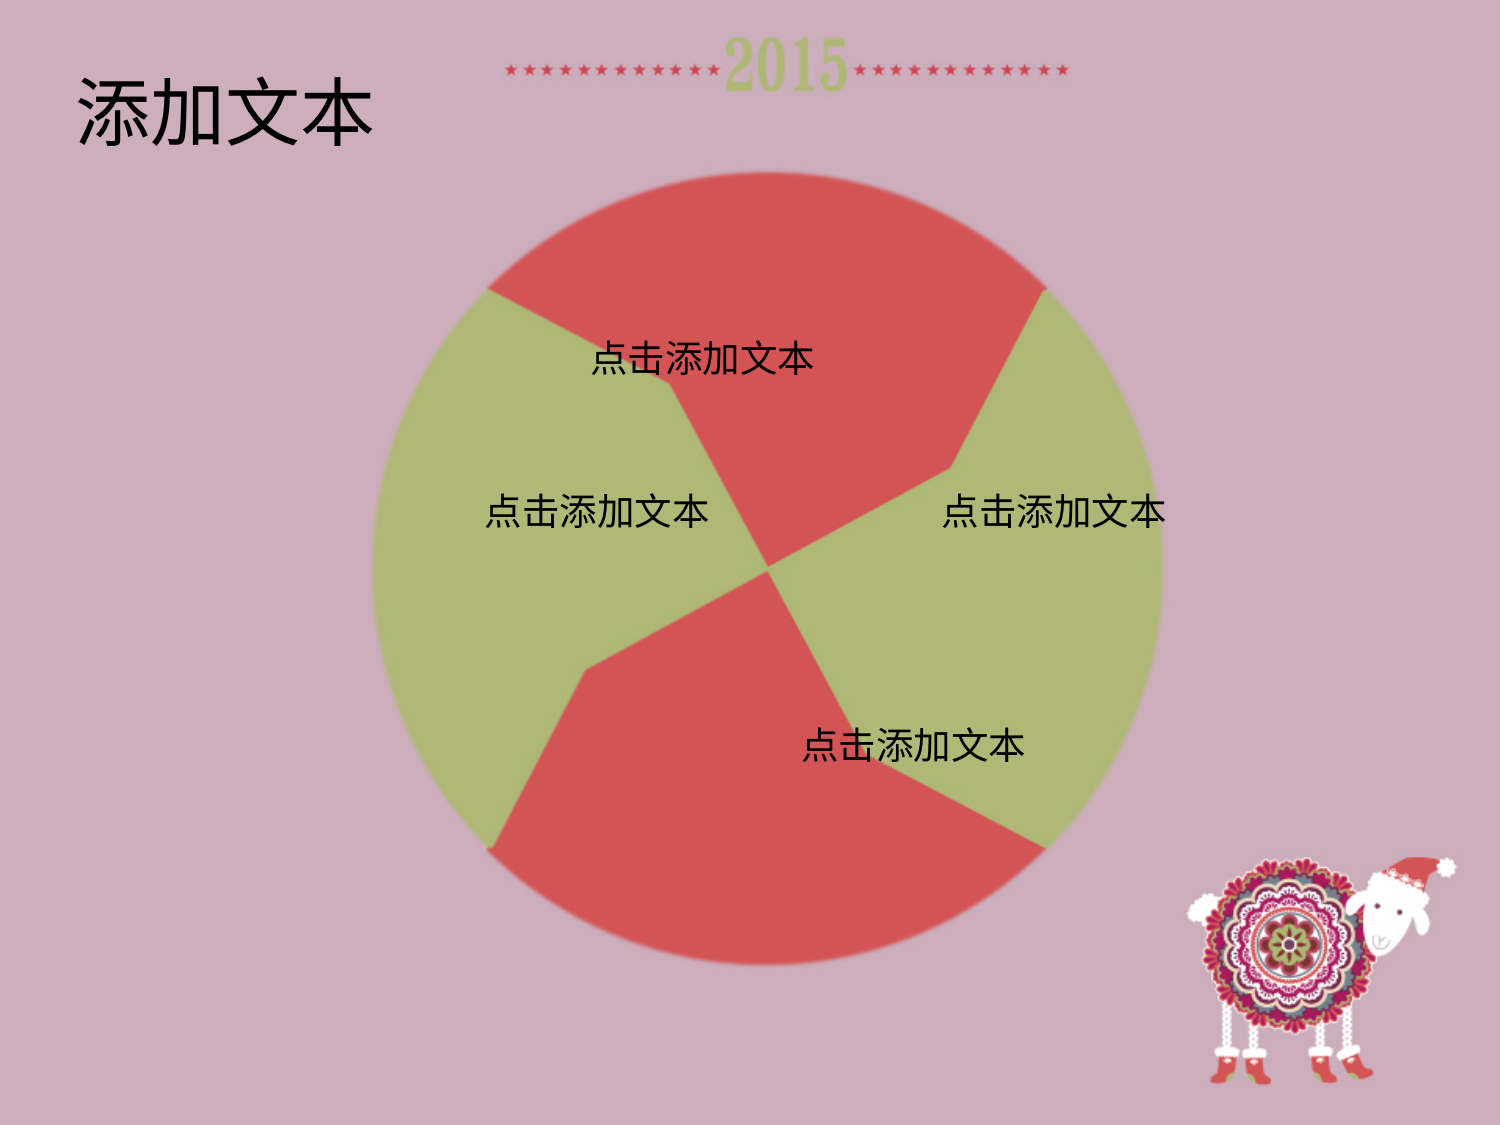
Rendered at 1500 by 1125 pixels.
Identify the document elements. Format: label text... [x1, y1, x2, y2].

text_box 点击添加文本 [786, 714, 1042, 775]
text_box 添加文本 [60, 58, 391, 164]
text_box 点击添加文本 [470, 480, 725, 541]
text_box 点击添加文本 [927, 480, 1182, 541]
picture [0, 0, 1500, 1125]
text_box 点击添加文本 [575, 328, 831, 388]
